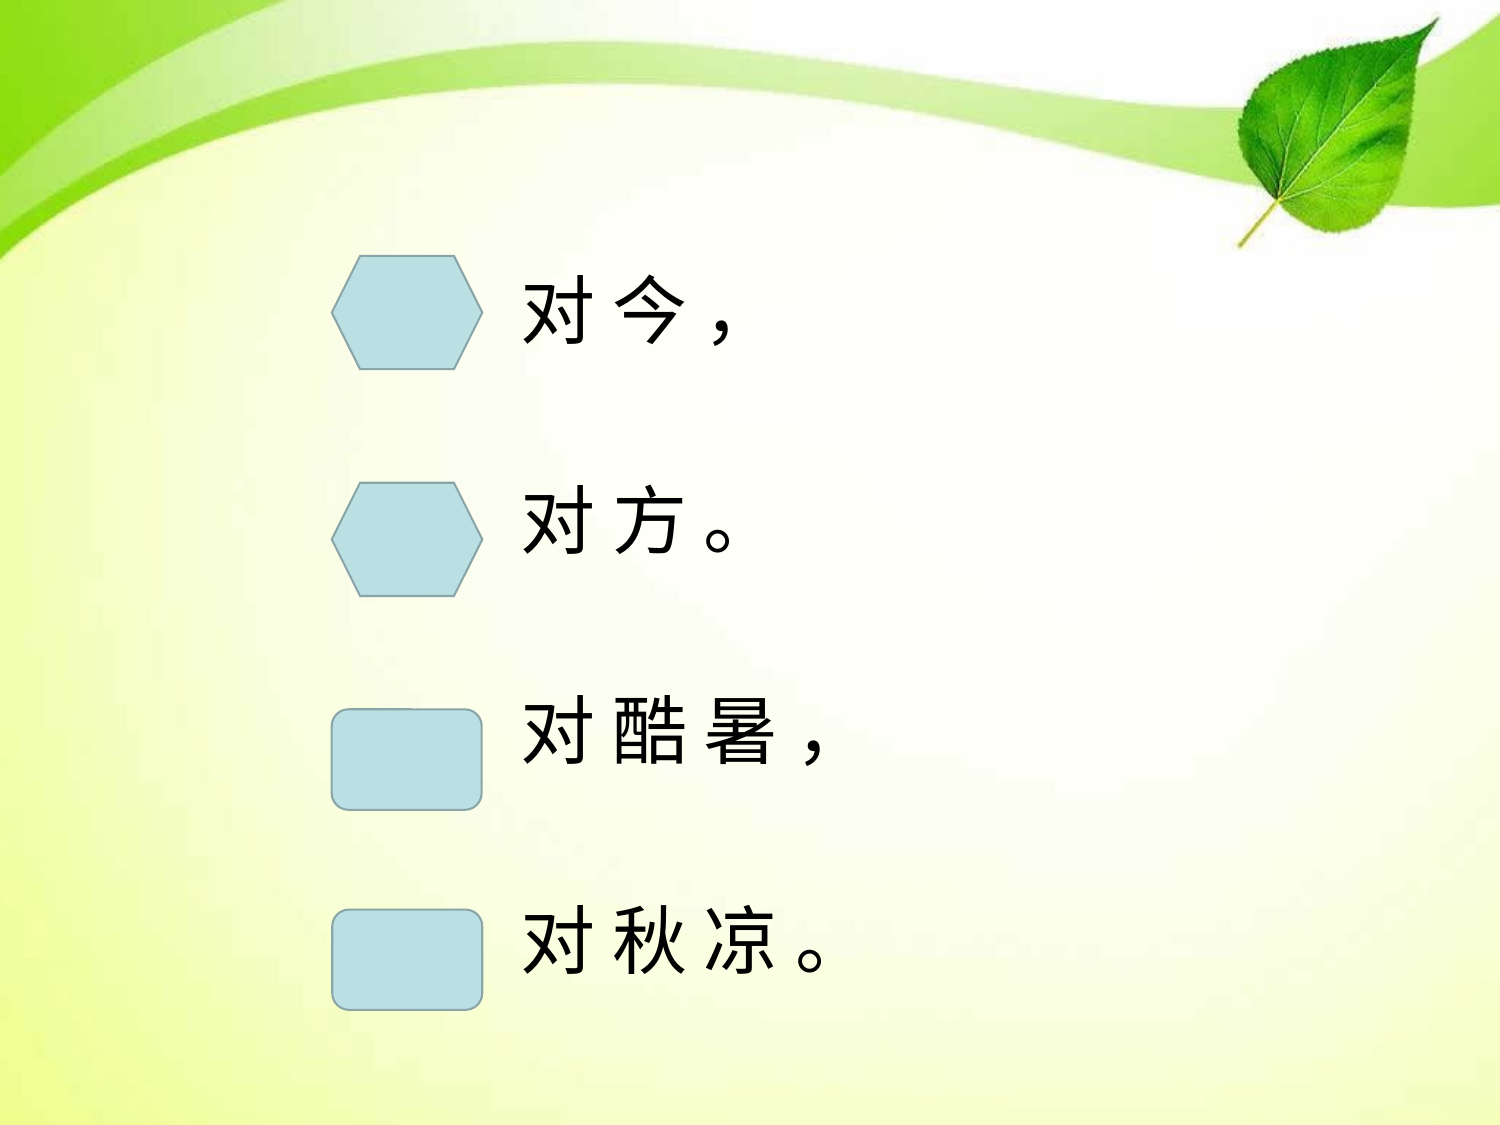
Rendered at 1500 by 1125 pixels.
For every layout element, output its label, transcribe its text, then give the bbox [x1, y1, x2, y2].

text_box [330, 481, 484, 598]
list 对 今 ， 对 方 。 对 酷 暑 ， 对 秋 凉 。 [202, 255, 1329, 1068]
text_box [330, 708, 483, 811]
text_box [330, 254, 484, 371]
picture [0, 0, 1500, 1125]
text_box [331, 908, 484, 1011]
